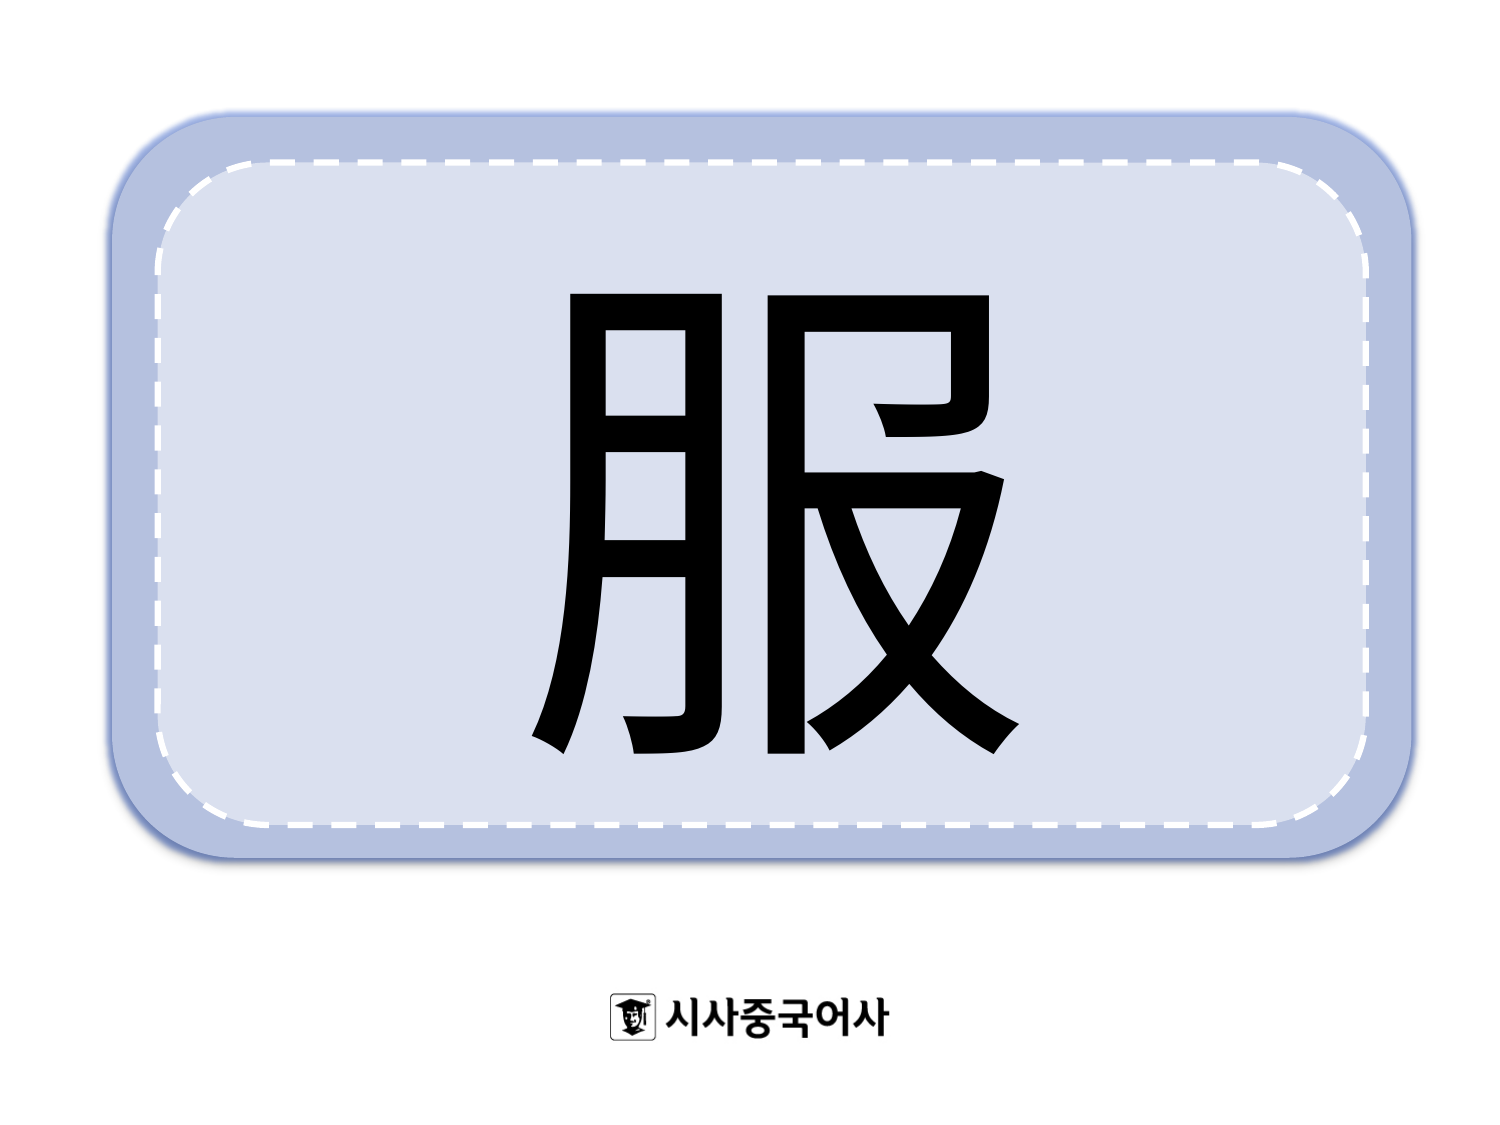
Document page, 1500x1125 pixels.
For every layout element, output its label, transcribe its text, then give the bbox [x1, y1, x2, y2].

picture [602, 987, 898, 1047]
text_box 服 [171, 172, 1380, 836]
text_box [162, 160, 1371, 824]
